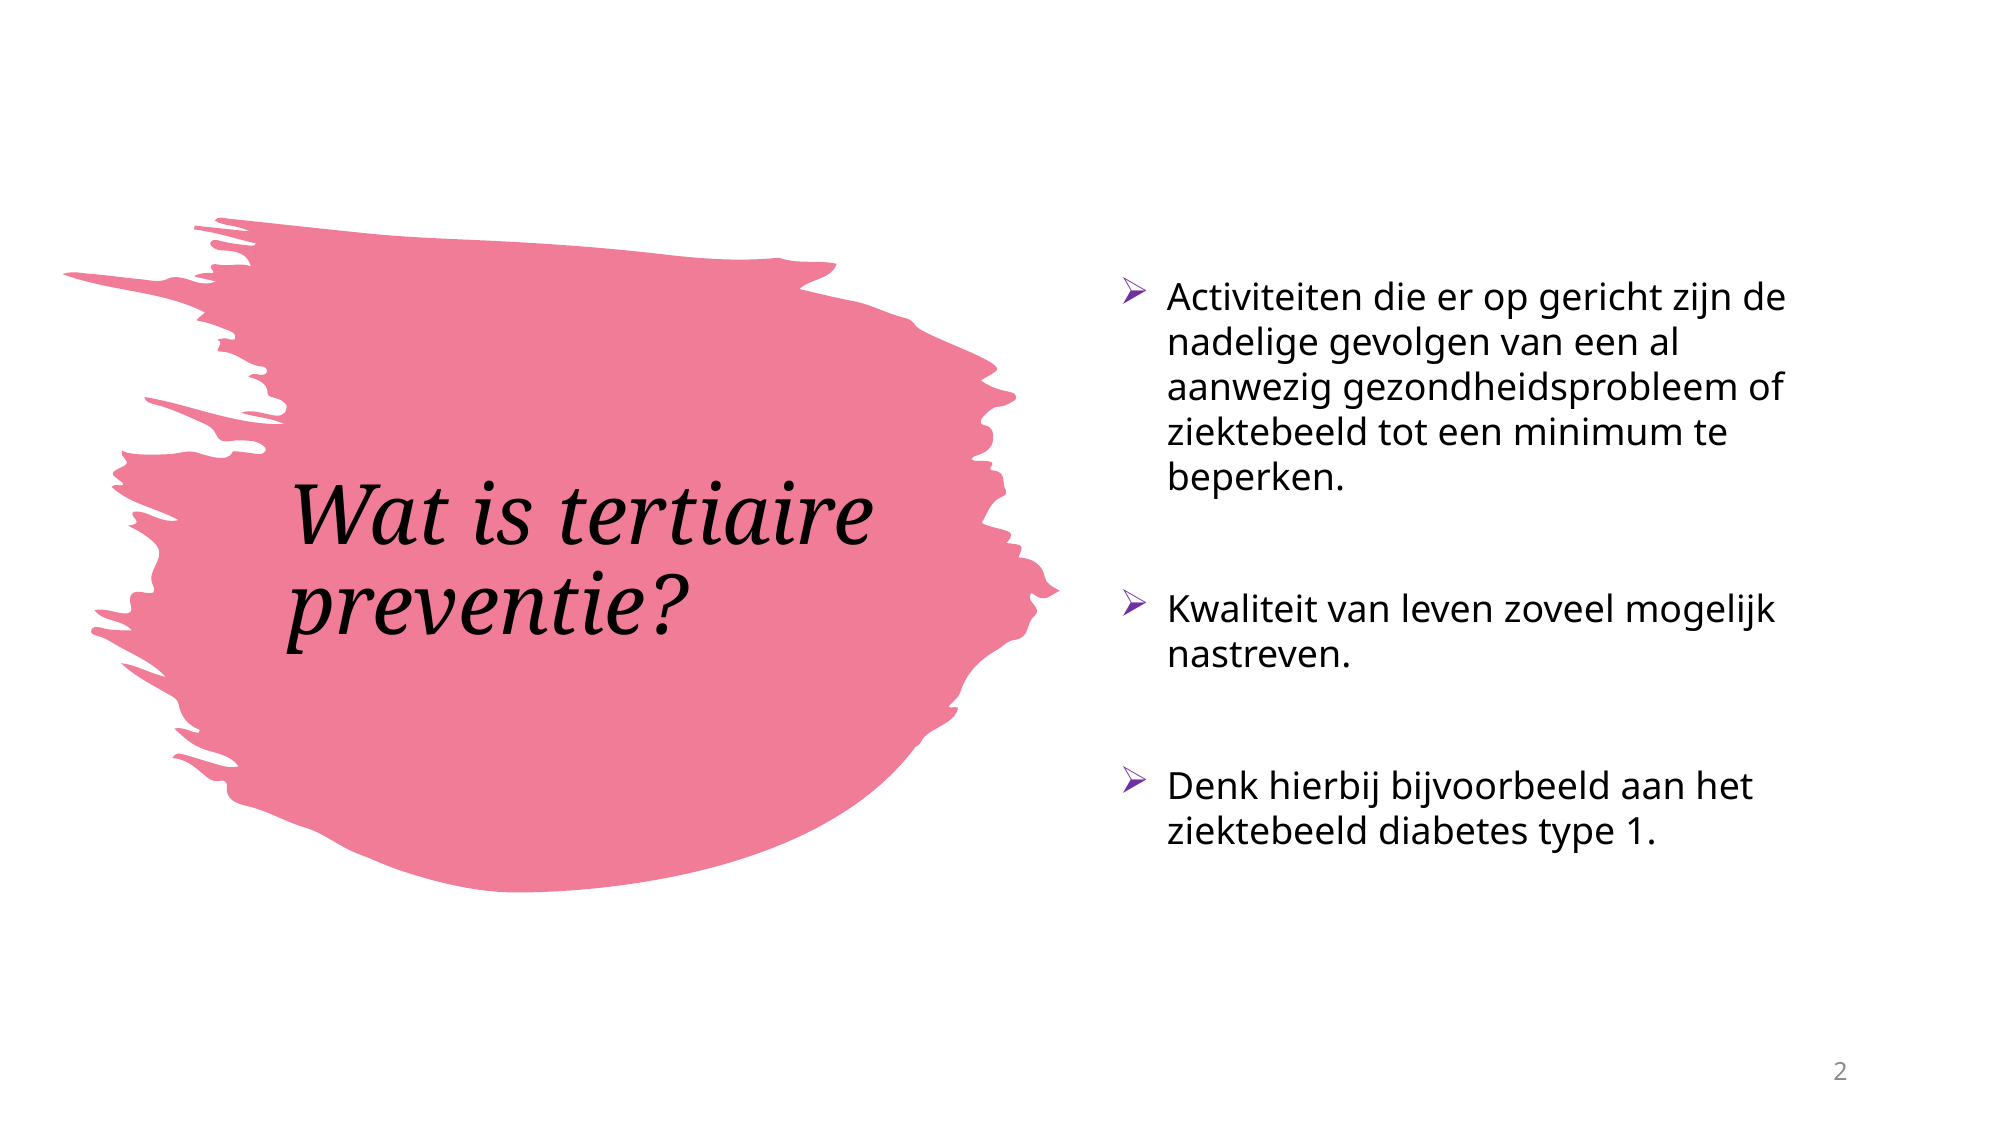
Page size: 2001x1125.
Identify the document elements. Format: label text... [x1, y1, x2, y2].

list Activiteiten die er op gericht zijn de nadelige gevolgen van een al aanwezig gezondheidsprobleem of ziektebeeld tot een minimum te beperken. Kwaliteit van leven zoveel mogelijk nastreven. Denk hierbij bijvoorbeeld aan het ziektebeeld diabetes type 1. [1104, 116, 1863, 1009]
slide_number 2 [1412, 1042, 1863, 1103]
title Wat is tertiaire preventie? [272, 367, 966, 758]
